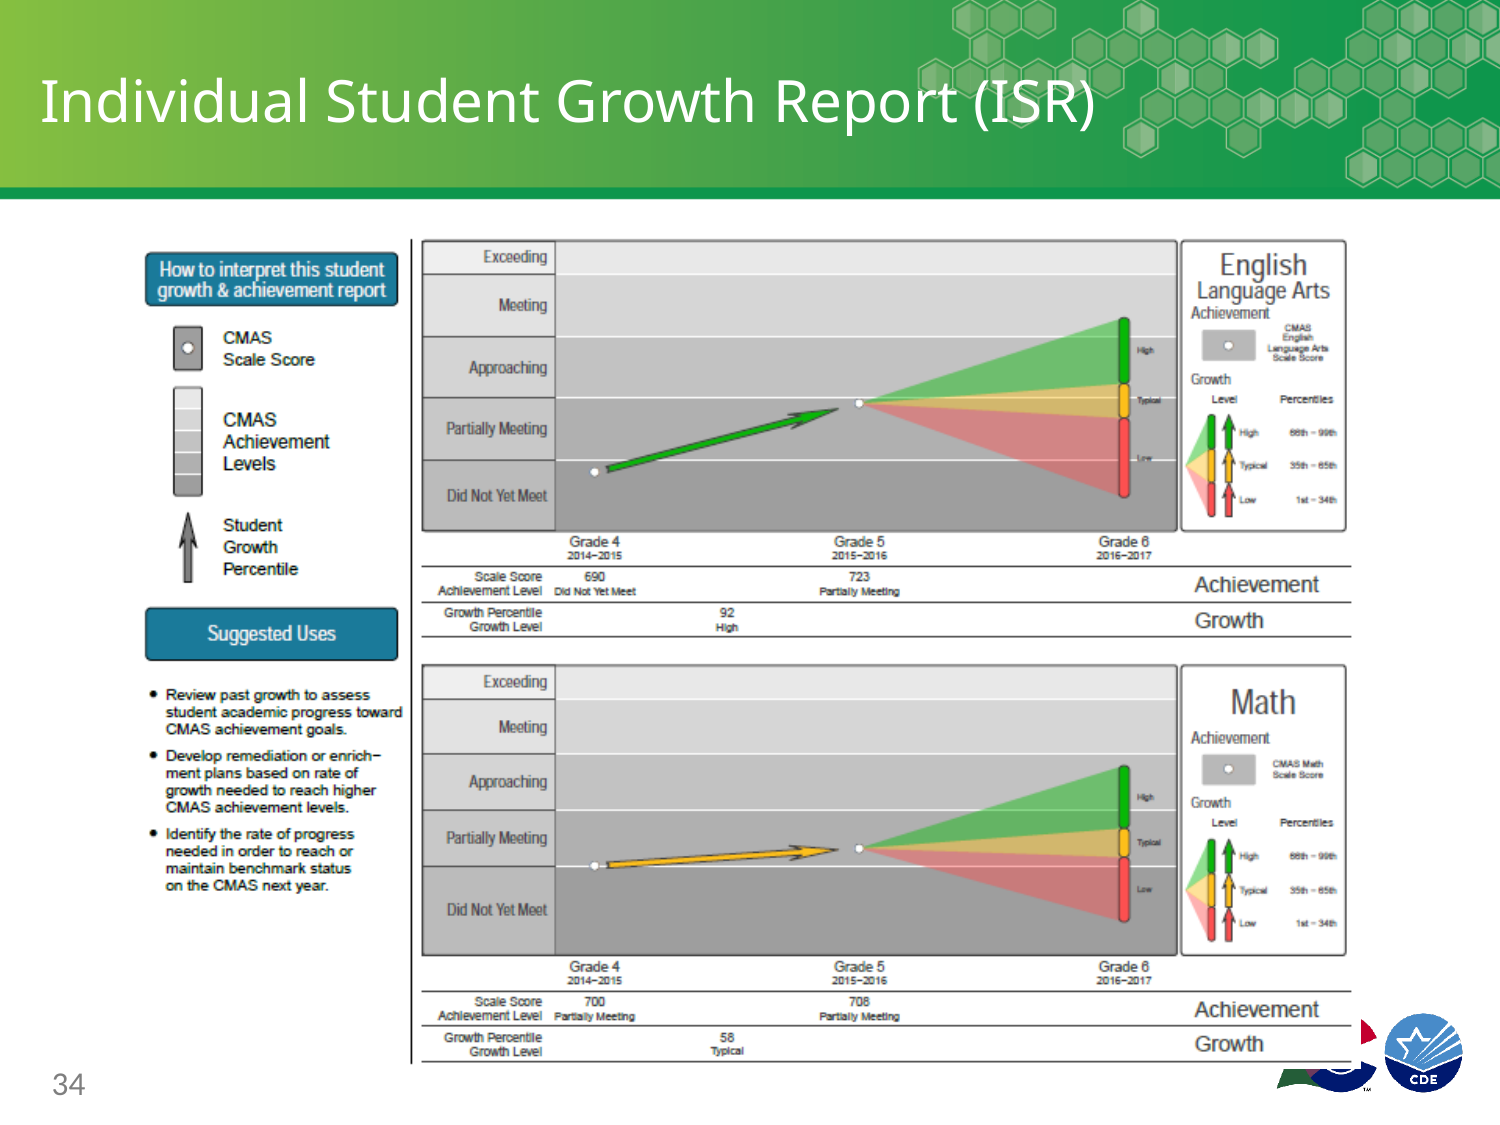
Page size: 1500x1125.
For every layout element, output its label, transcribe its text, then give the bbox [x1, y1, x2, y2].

slide_number 34 [36, 1054, 375, 1115]
picture [0, 0, 1500, 200]
picture [139, 230, 1463, 1093]
title Individual Student Growth Report (ISR) [40, 41, 1280, 166]
